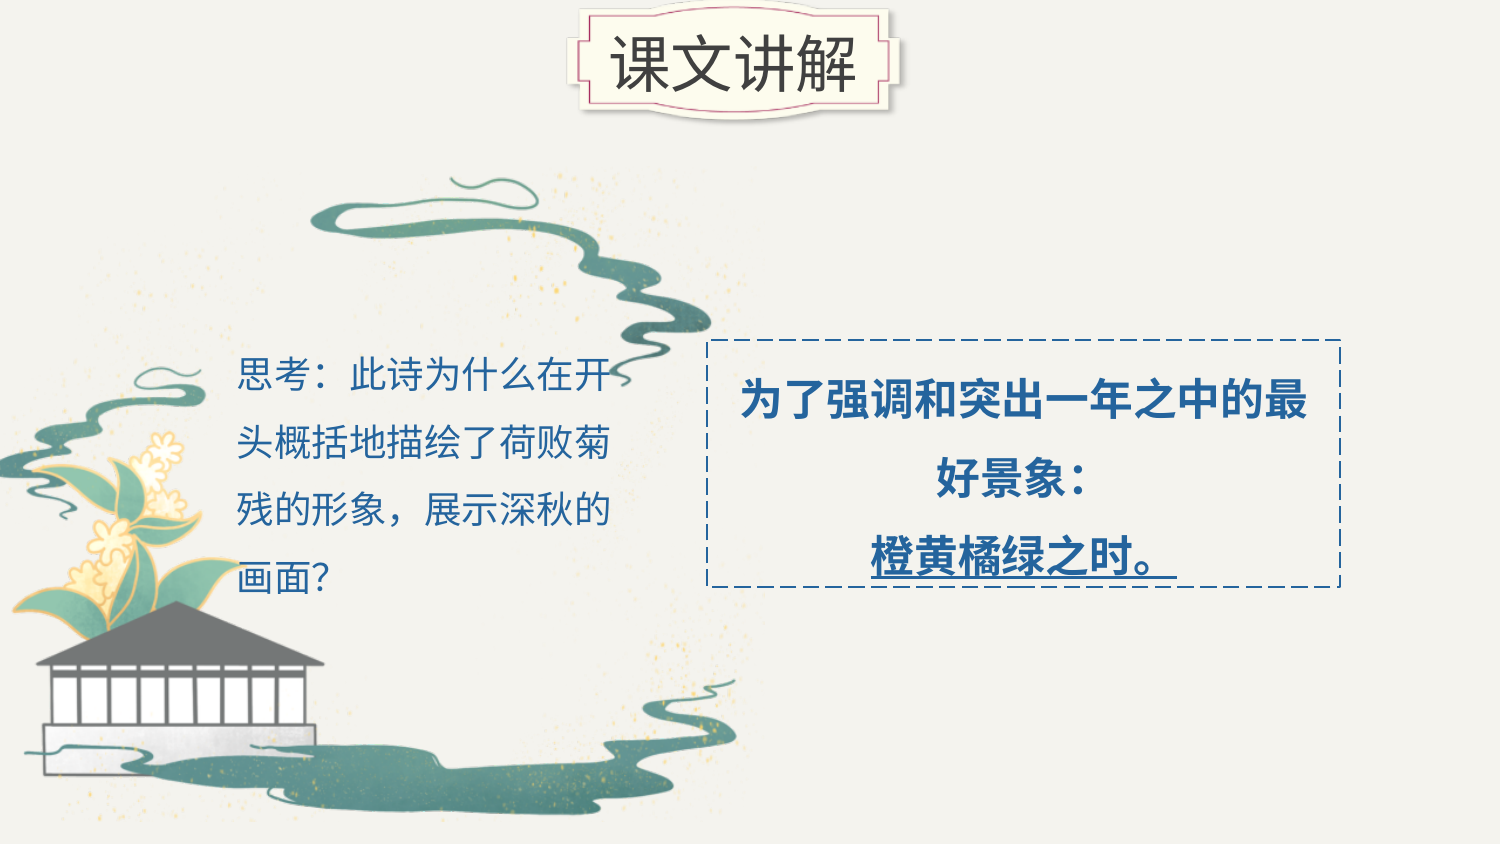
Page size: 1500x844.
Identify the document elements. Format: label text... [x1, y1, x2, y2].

text_box 为了强调和突出一年之中的最好景象： 橙黄橘绿之时。 [765, 339, 1341, 588]
picture [555, 0, 919, 155]
picture [0, 166, 765, 822]
